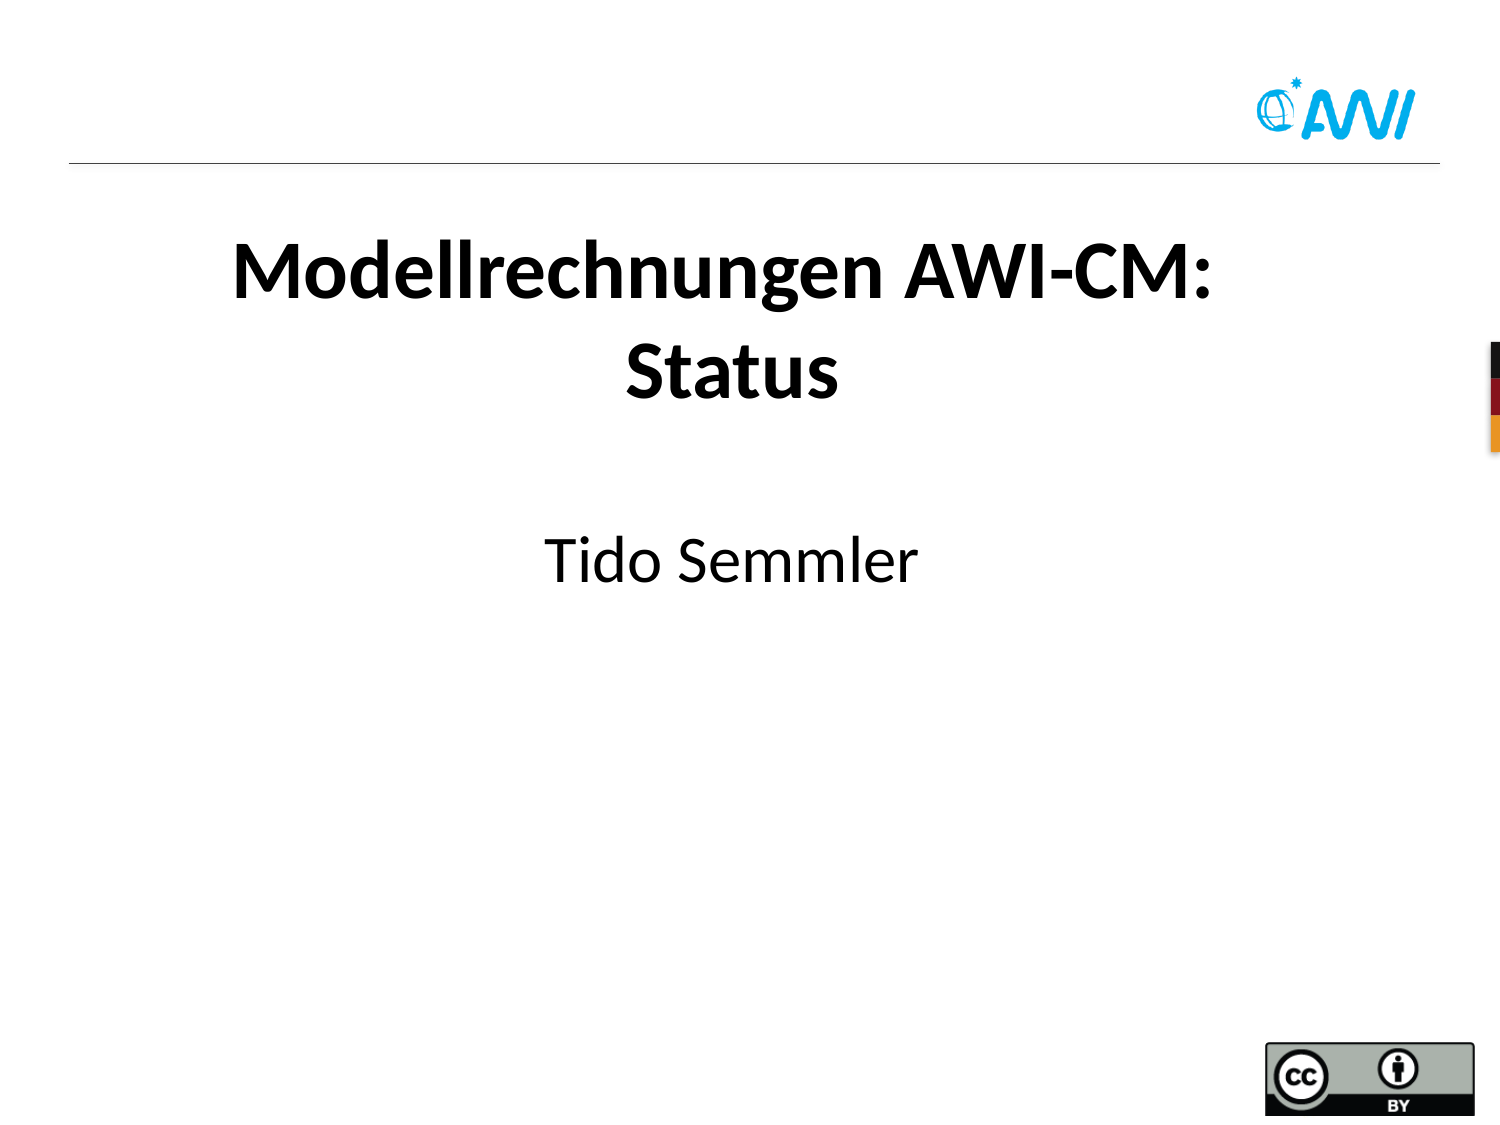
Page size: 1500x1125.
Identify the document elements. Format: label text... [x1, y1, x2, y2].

picture [1247, 68, 1427, 149]
text_box Modellrechnungen AWI-CM: Status Tido Semmler [41, 208, 1424, 603]
picture [1265, 1042, 1475, 1118]
